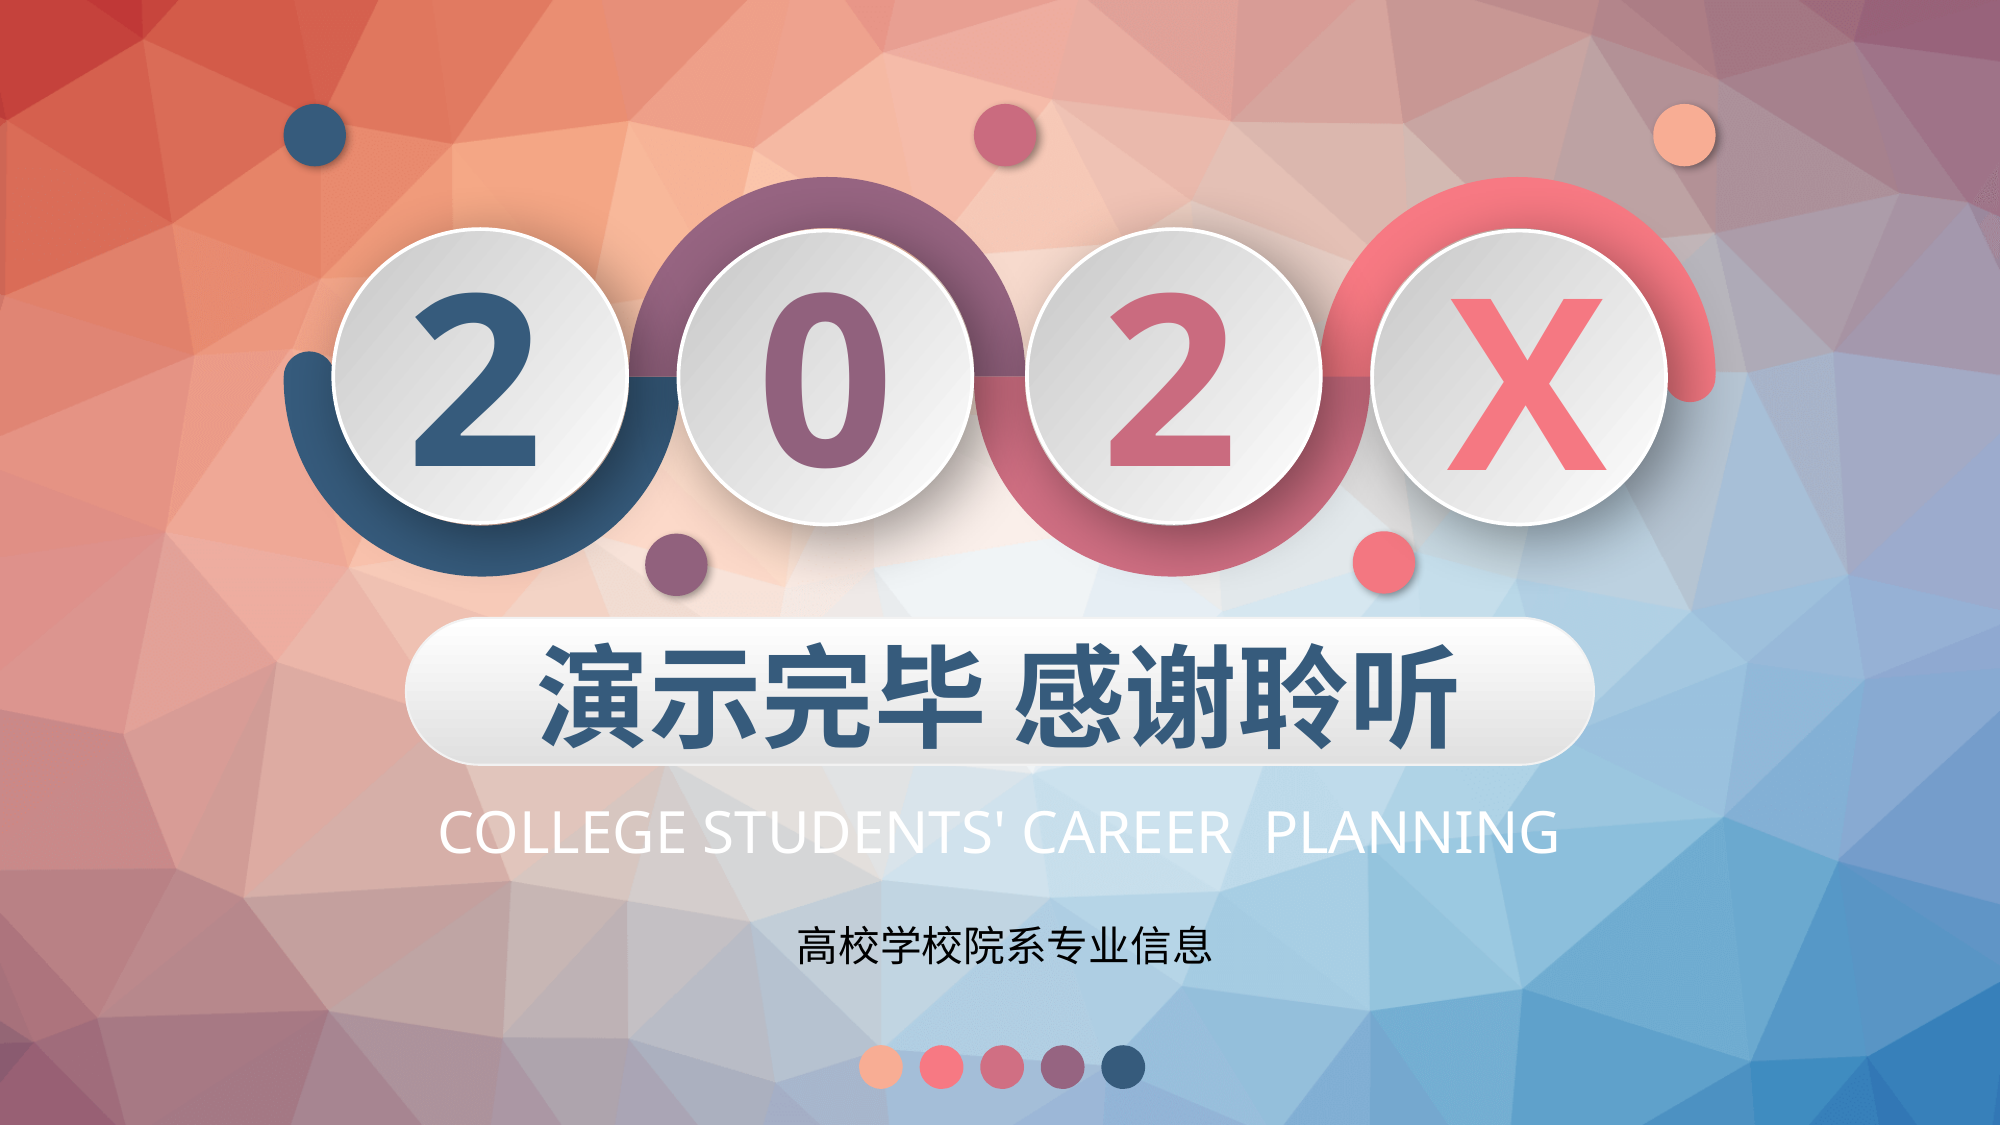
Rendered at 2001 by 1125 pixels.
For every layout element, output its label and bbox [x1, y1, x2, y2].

text_box [678, 219, 973, 525]
text_box [1372, 223, 1666, 530]
text_box [1026, 219, 1321, 525]
text_box [333, 219, 628, 525]
picture [0, 0, 2000, 1125]
